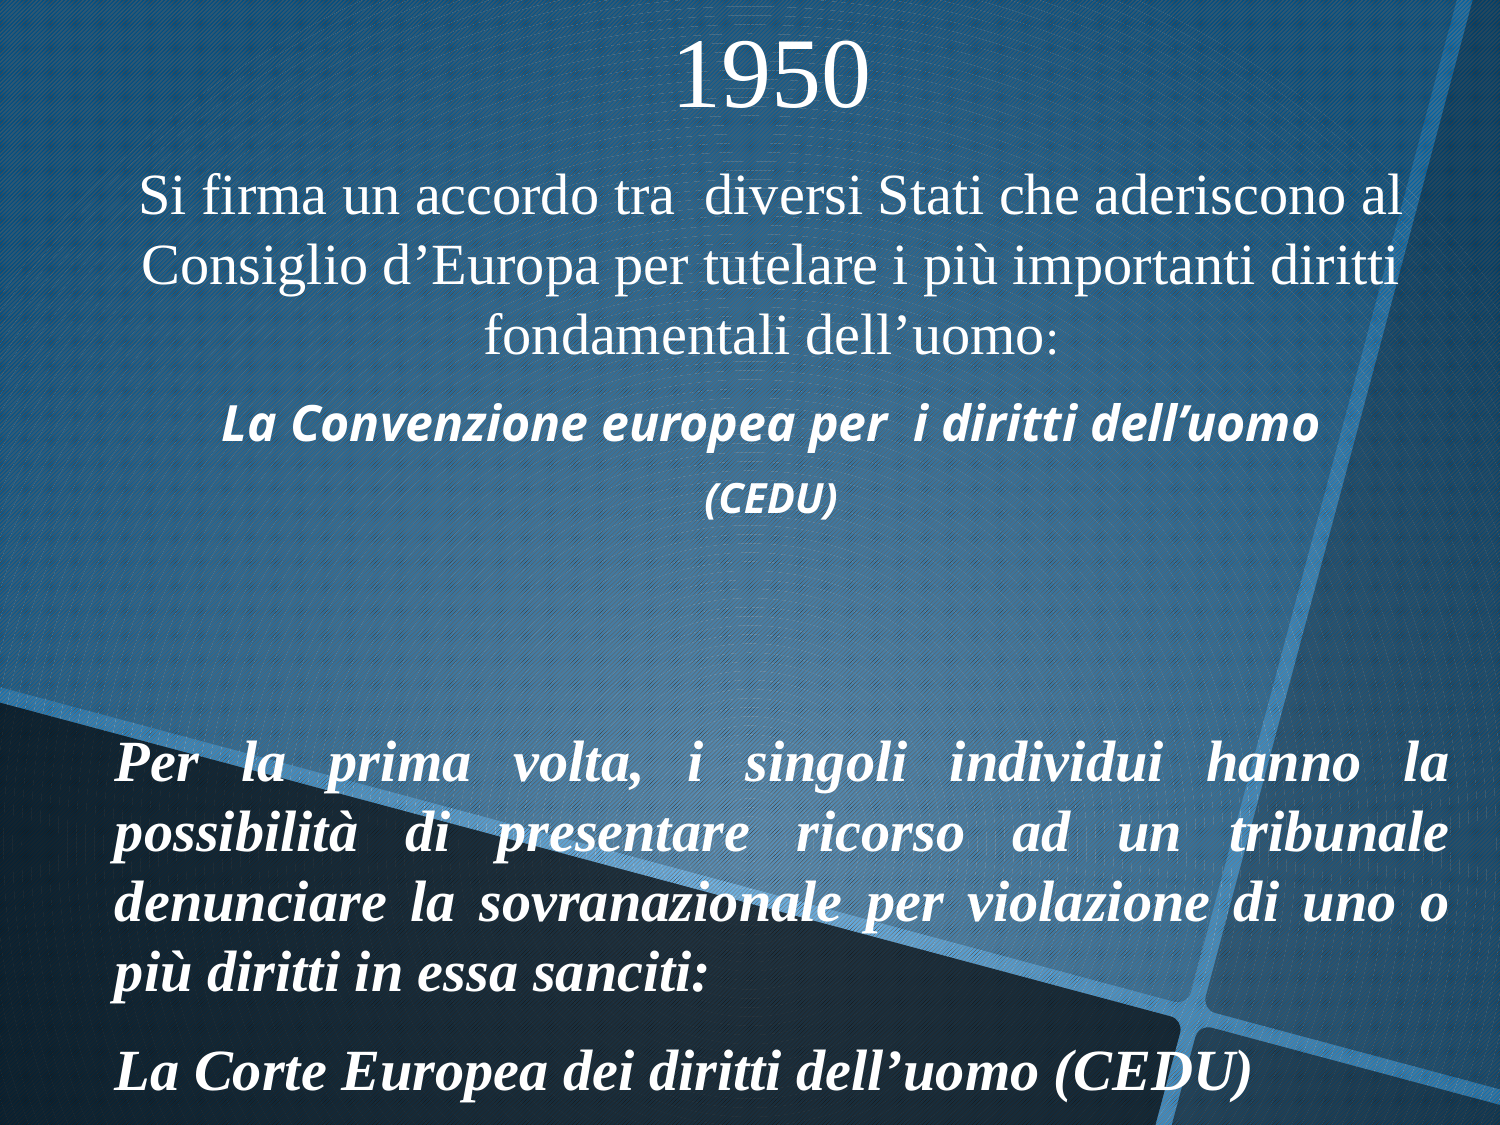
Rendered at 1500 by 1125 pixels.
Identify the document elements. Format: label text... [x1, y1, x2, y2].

text_box 1950 Si firma un accordo tra diversi Stati che aderiscono al Consiglio d’Europa per tutelare i più importanti diritti fondamentali dell’uomo: La Convenzione europea per i diritti dell’uomo (CEDU) [76, 0, 1466, 530]
text_box Per la prima volta, i singoli individui hanno la possibilità di presentare ricorso ad un tribunale denunciare la sovranazionale per violazione di uno o più diritti in essa sanciti: La Corte Europea dei diritti dell’uomo (CEDU) [100, 716, 1466, 1110]
